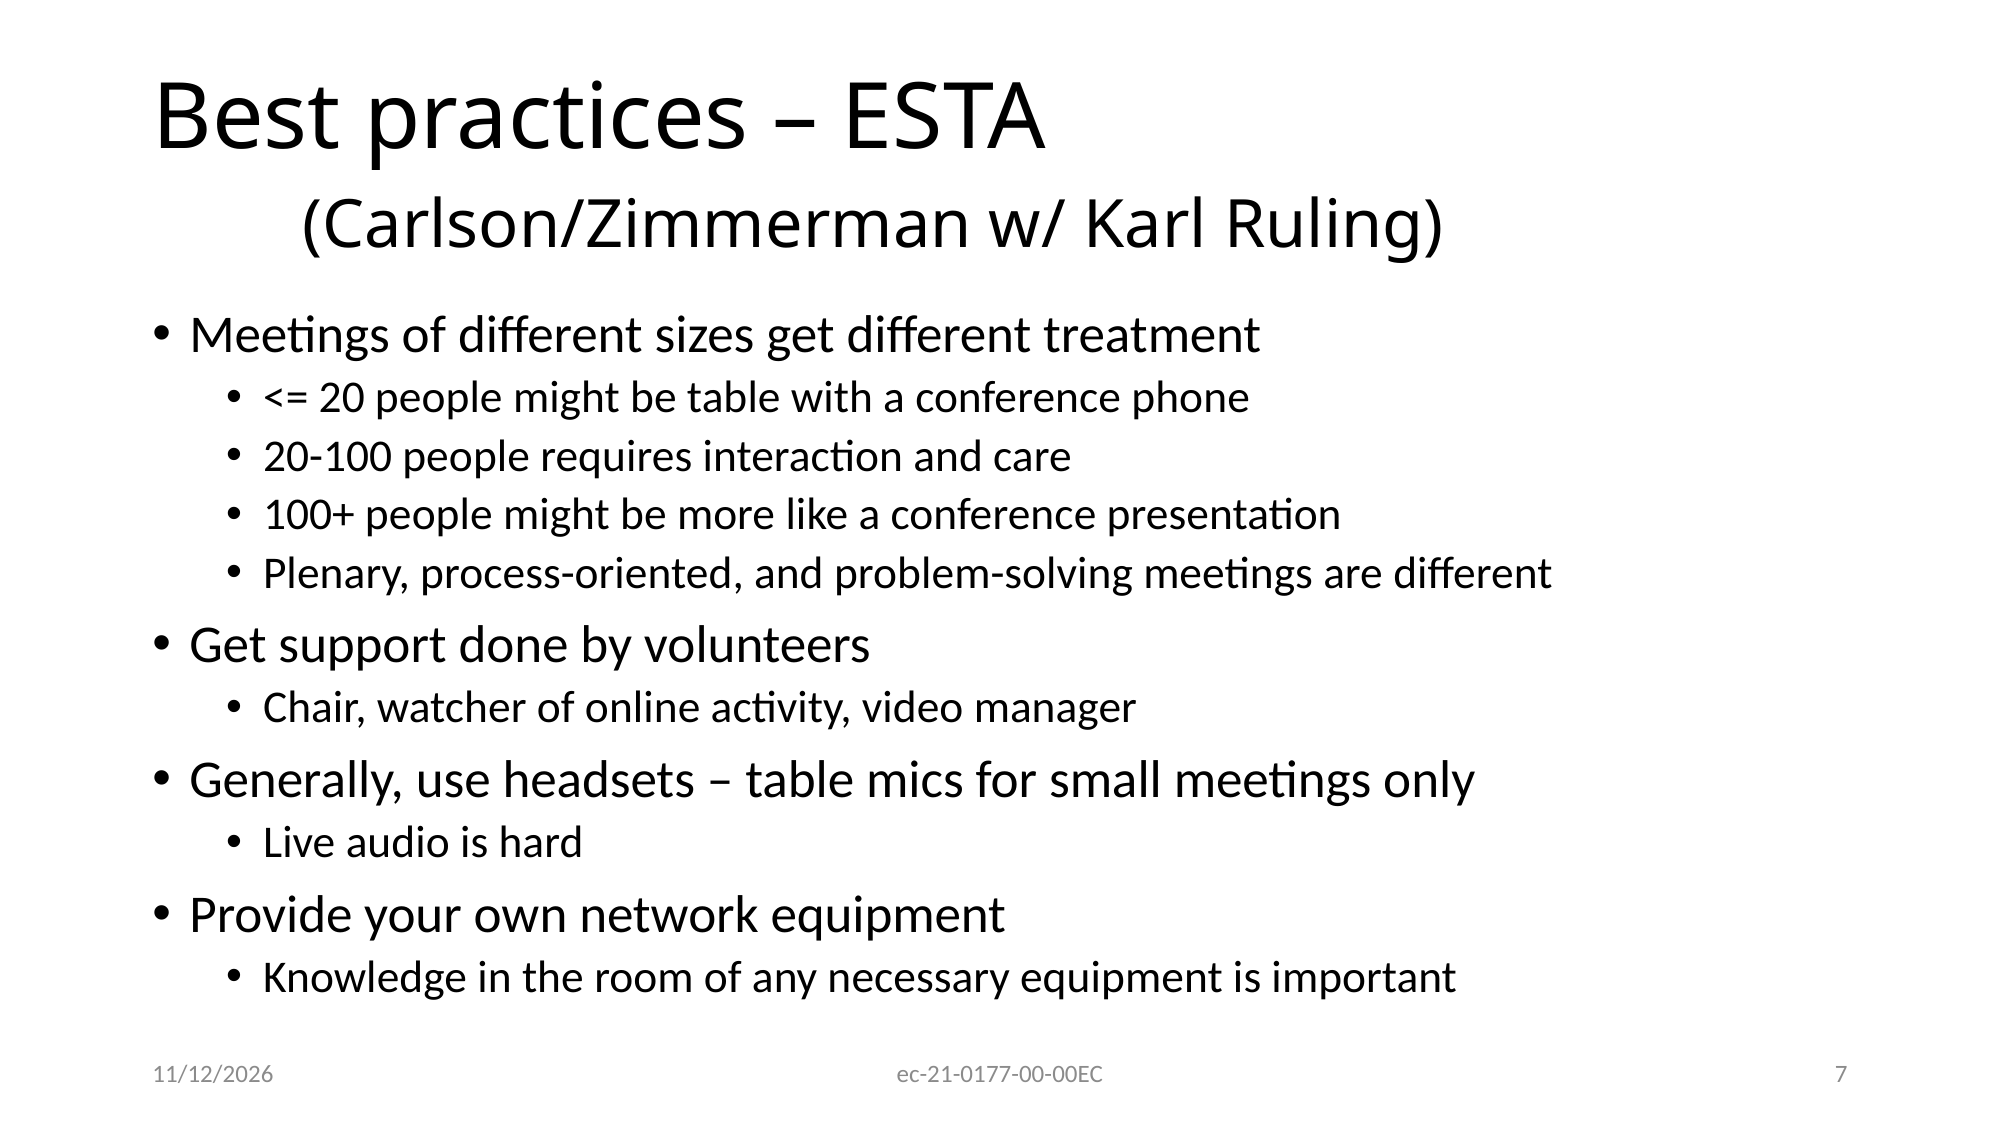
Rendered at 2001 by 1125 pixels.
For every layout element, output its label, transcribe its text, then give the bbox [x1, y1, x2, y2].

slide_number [137, 1042, 588, 1103]
list Meetings of different sizes get different treatment <= 20 people might be table with a conference phone 20-100 people requires interaction and care 100+ people might be more like a conference presentation Plenary, process-oriented, and problem-solving meetings are different Get support done by volunteers Chair, watcher of online activity, video manager Generally, use headsets – table mics for small meetings only Live audio is hard Provide your own network equipment Knowledge in the room of any necessary equipment is important [137, 299, 1863, 1014]
slide_number 7 [1412, 1042, 1863, 1103]
title Best practices – ESTA (Carlson/Zimmerman w/ Karl Ruling) [137, 59, 1863, 278]
footer ec-21-0177-00-00EC [662, 1042, 1338, 1103]
